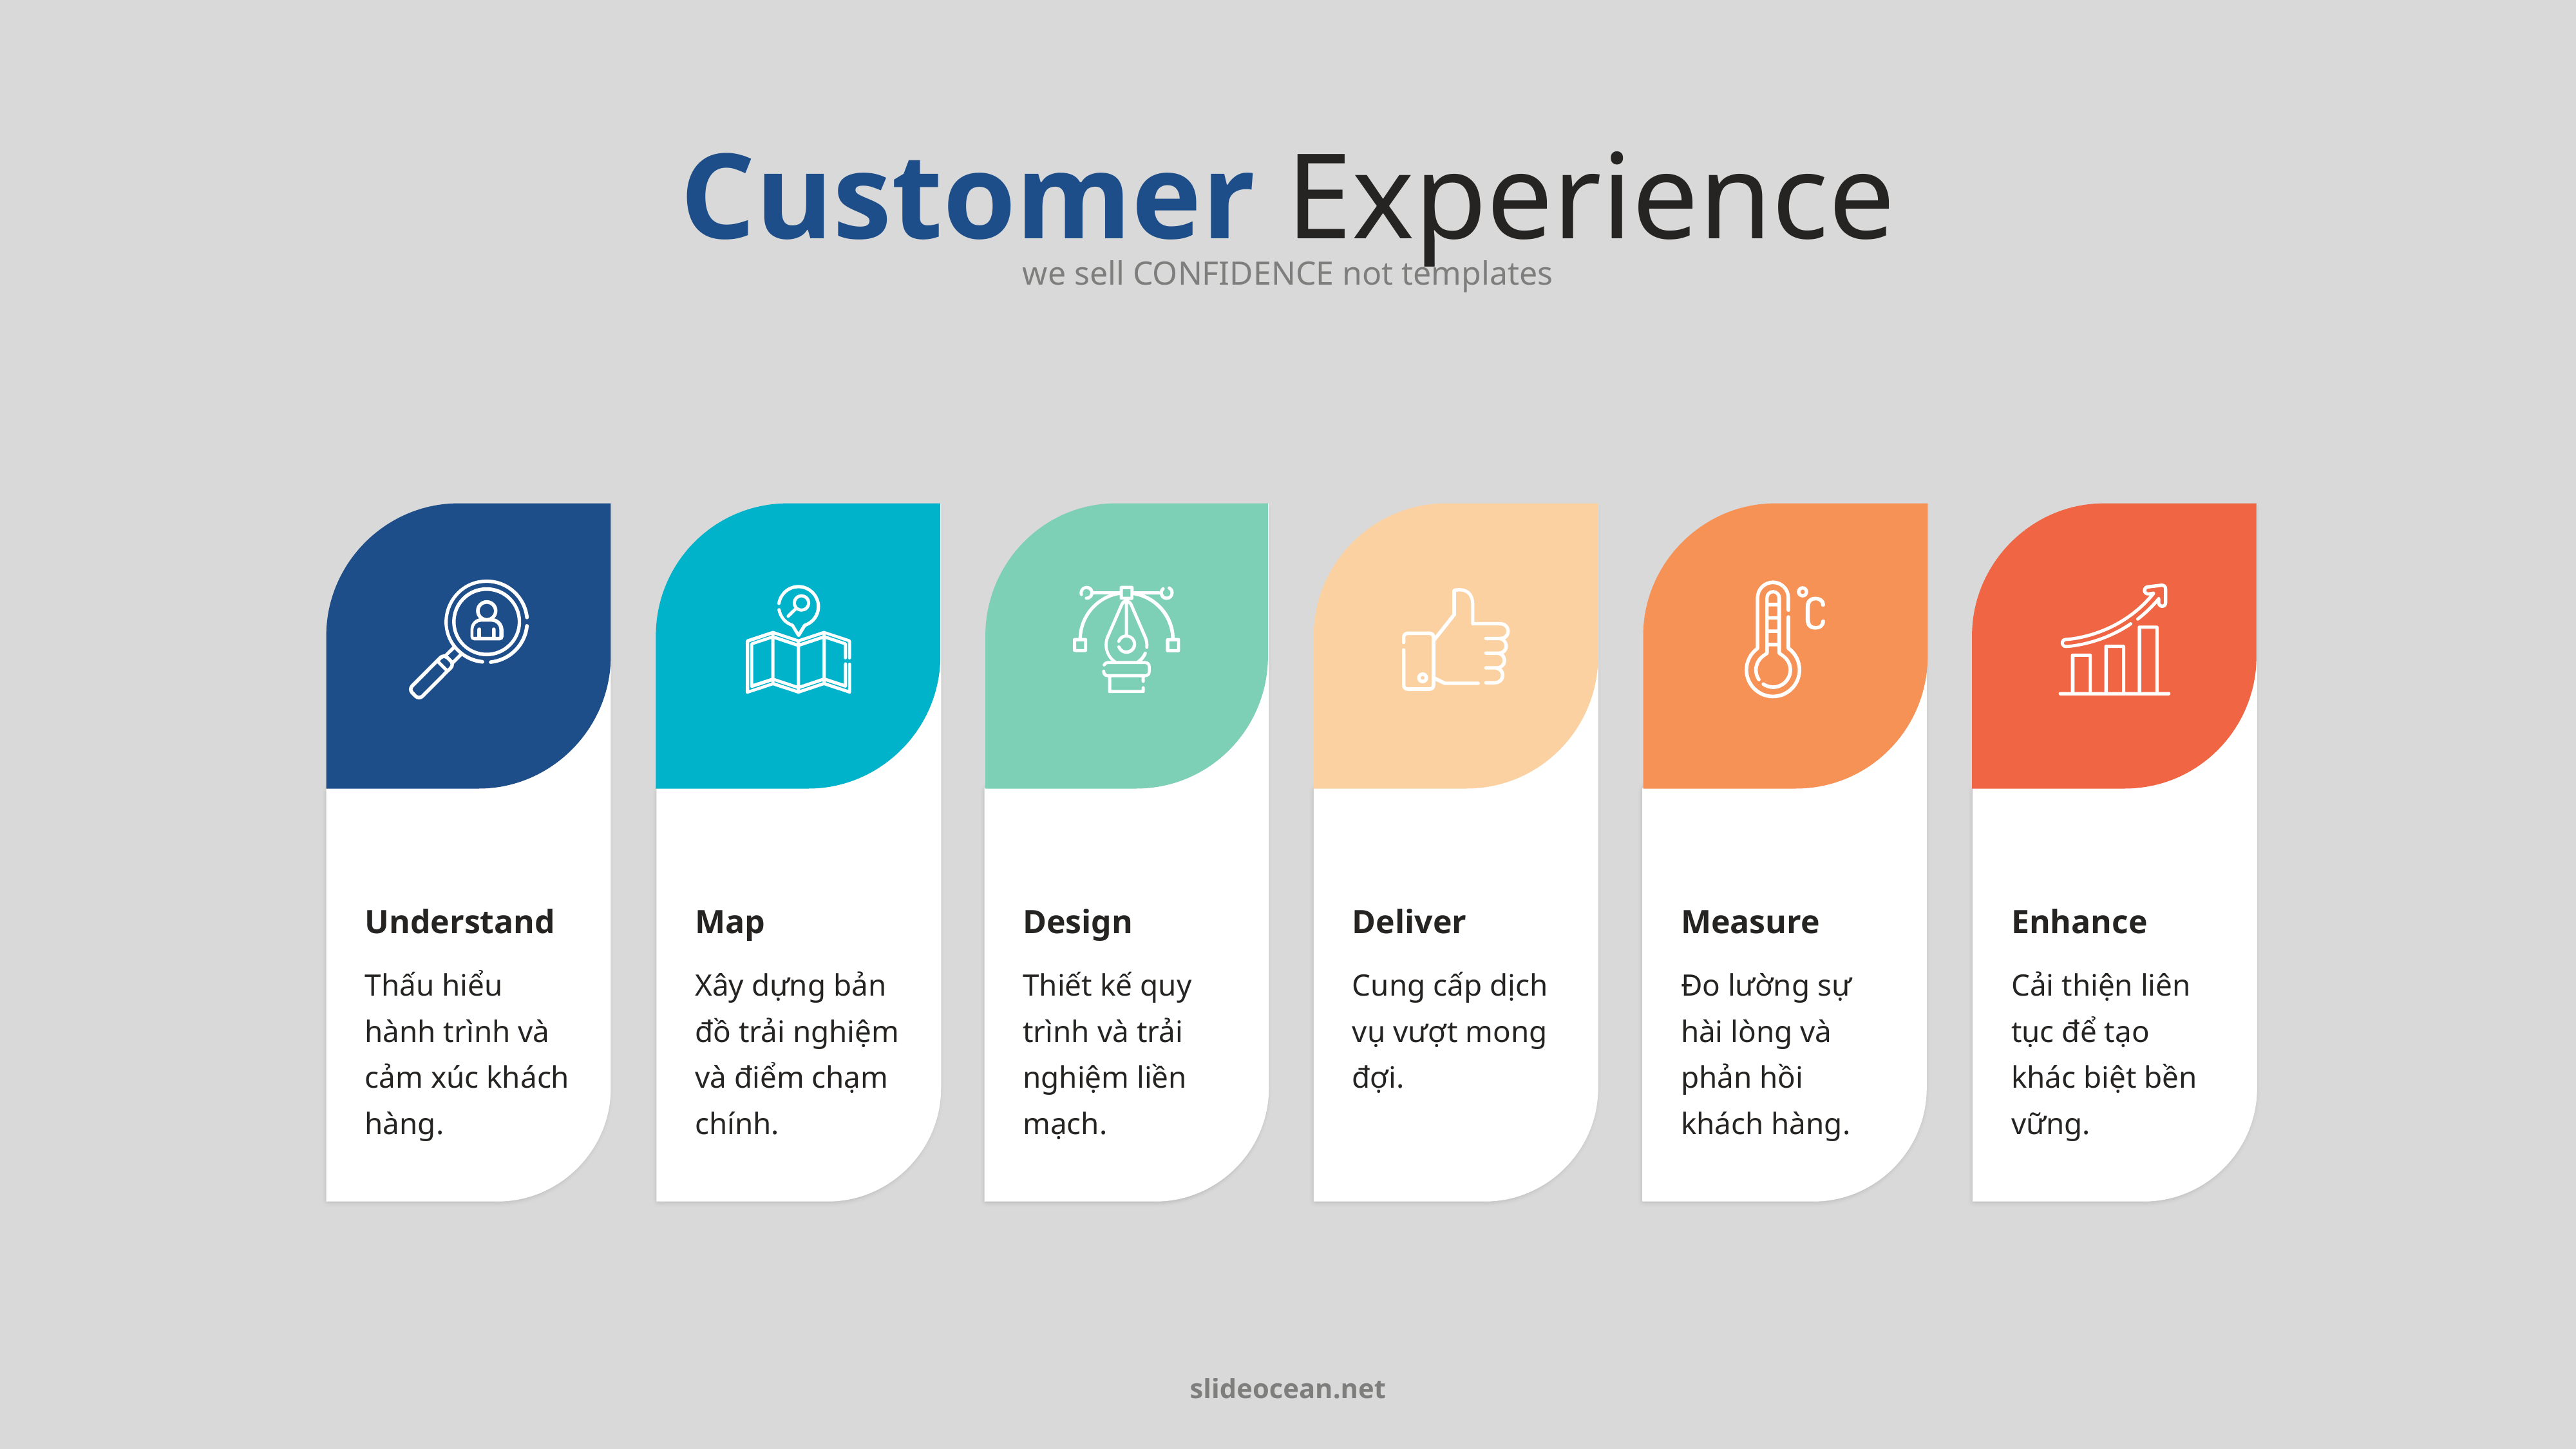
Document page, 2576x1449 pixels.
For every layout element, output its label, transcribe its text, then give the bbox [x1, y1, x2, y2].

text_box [408, 579, 529, 700]
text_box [2058, 583, 2172, 696]
text_box we sell CONFIDENCE not templates [1013, 267, 1563, 296]
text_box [983, 503, 1269, 1202]
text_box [1313, 503, 1599, 1202]
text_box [1744, 580, 1826, 699]
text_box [326, 503, 611, 1202]
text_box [745, 584, 852, 694]
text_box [1971, 503, 2258, 1202]
text_box slideocean.net [1180, 1367, 1396, 1409]
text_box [655, 503, 942, 1202]
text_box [1642, 503, 1928, 1202]
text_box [1401, 587, 1510, 692]
text_box Customer Experience [670, 116, 1905, 267]
